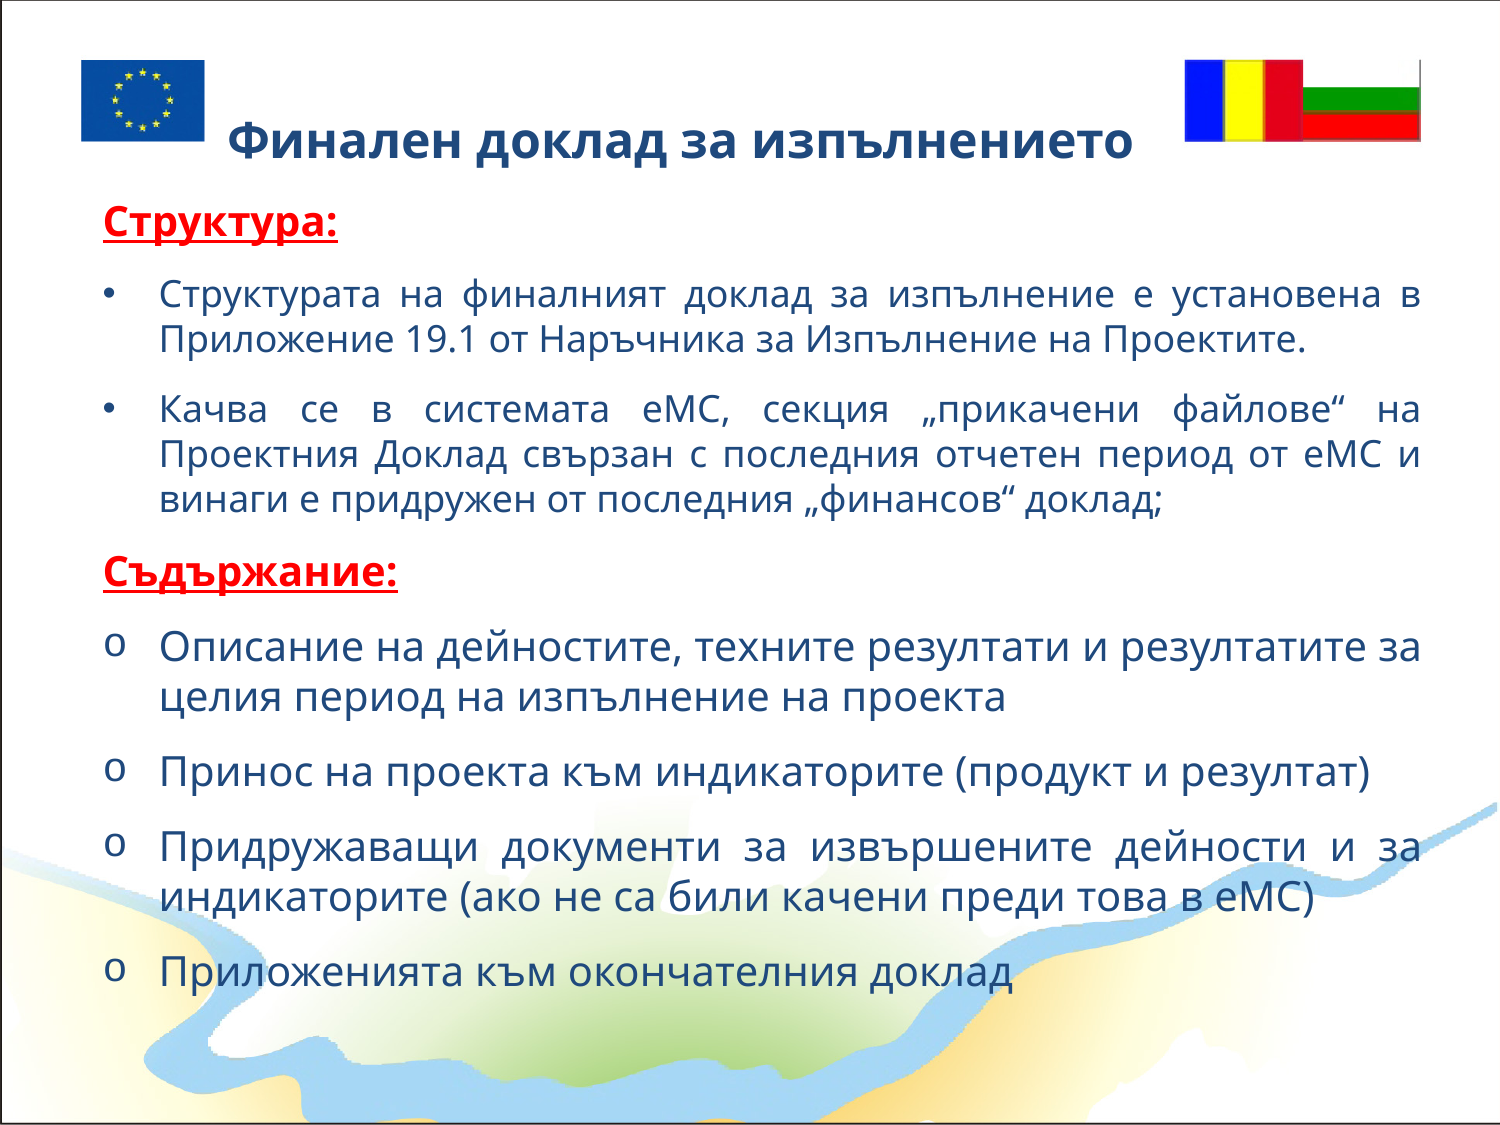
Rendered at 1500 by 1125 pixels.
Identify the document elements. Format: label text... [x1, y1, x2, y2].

title Финален доклад за изпълнението [62, 24, 1301, 192]
list Структура: Структурата на финалният доклад за изпълнение е установена в Приложение 19.1 от Наръчника за Изпълнение на Проектите. Качва се в системата eМС, секция „прикачени файлове“ на Проектния Доклад свързан с последния отчетен период от eМС и винаги е придружен от последния „финансов“ доклад; Съдържание: Описание на дейностите, техните резултати и резултатите за целия период на изпълнение на проекта Принос на проекта към индикаторите (продукт и резултат) Придружаващи документи за извършените дейности и за индикаторите (ако не са били качени преди това в eМС) Приложенията към окончателния доклад [87, 187, 1438, 1051]
picture [0, 0, 1500, 1125]
